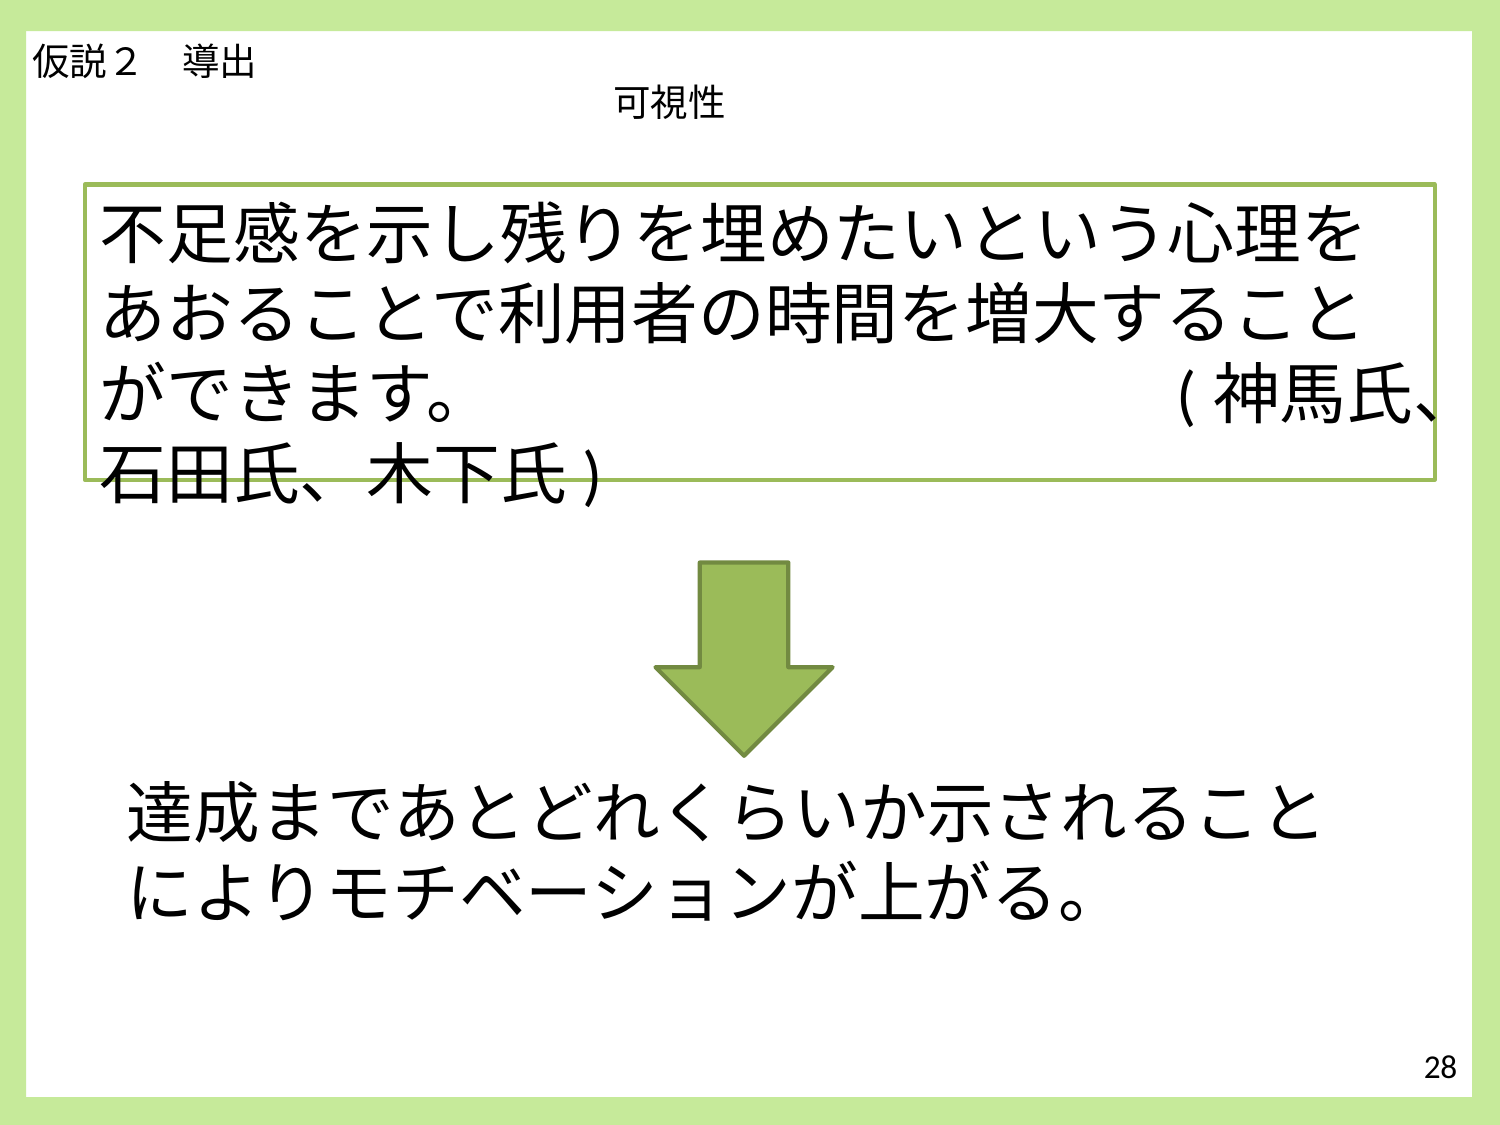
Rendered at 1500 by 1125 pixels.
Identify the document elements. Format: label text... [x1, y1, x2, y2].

list 不足感を示し残りを埋めたいという心理をあおることで利用者の時間を増大することができます。 (神馬氏、石田氏、木下氏) [83, 182, 1437, 482]
slide_number 28 [1399, 1035, 1470, 1095]
text_box [0, 33, 1470, 1125]
text_box 可視性 [598, 71, 1067, 132]
text_box [653, 560, 835, 758]
text_box 仮説２ 導出 [28, 33, 396, 90]
text_box [0, 0, 1500, 1125]
text_box 達成まであとどれくらいか示されることによりモチベーションが上がる。 [112, 763, 1376, 939]
